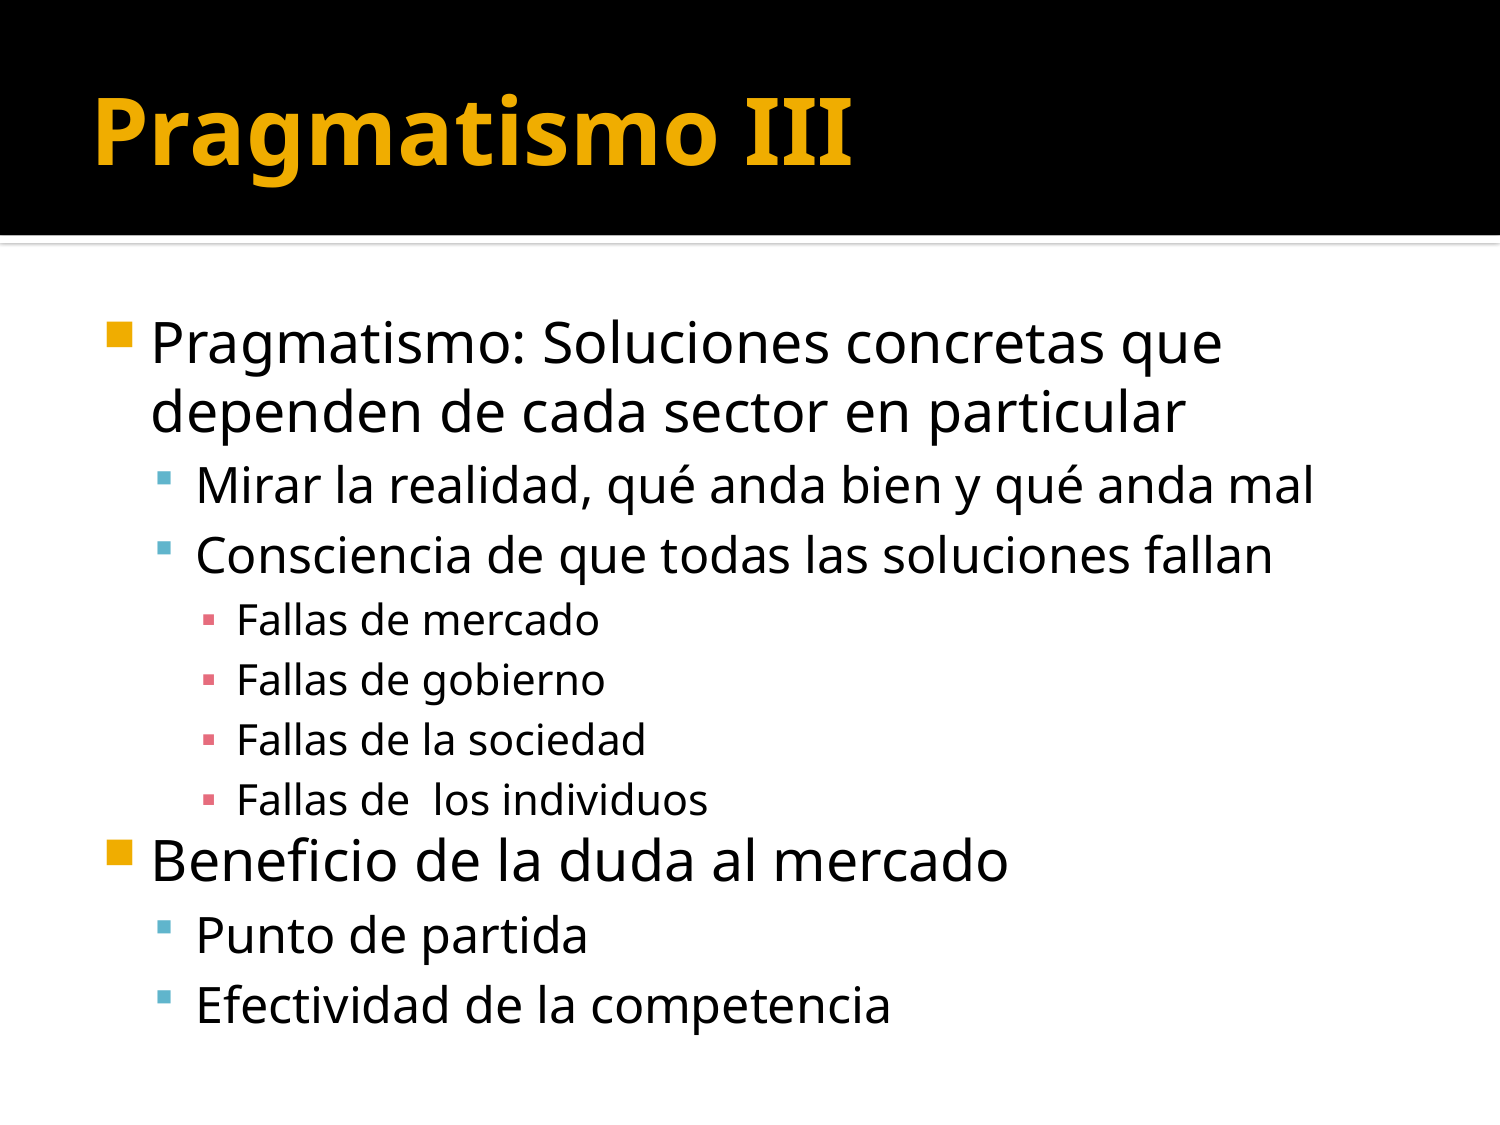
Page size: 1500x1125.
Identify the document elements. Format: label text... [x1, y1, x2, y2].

list Pragmatismo: Soluciones concretas que dependen de cada sector en particular Mirar la realidad, qué anda bien y qué anda mal Consciencia de que todas las soluciones fallan Fallas de mercado Fallas de gobierno Fallas de la sociedad Fallas de los individuos Beneficio de la duda al mercado Punto de partida Efectividad de la competencia [75, 291, 1425, 1050]
title Pragmatismo III [75, 25, 1425, 231]
